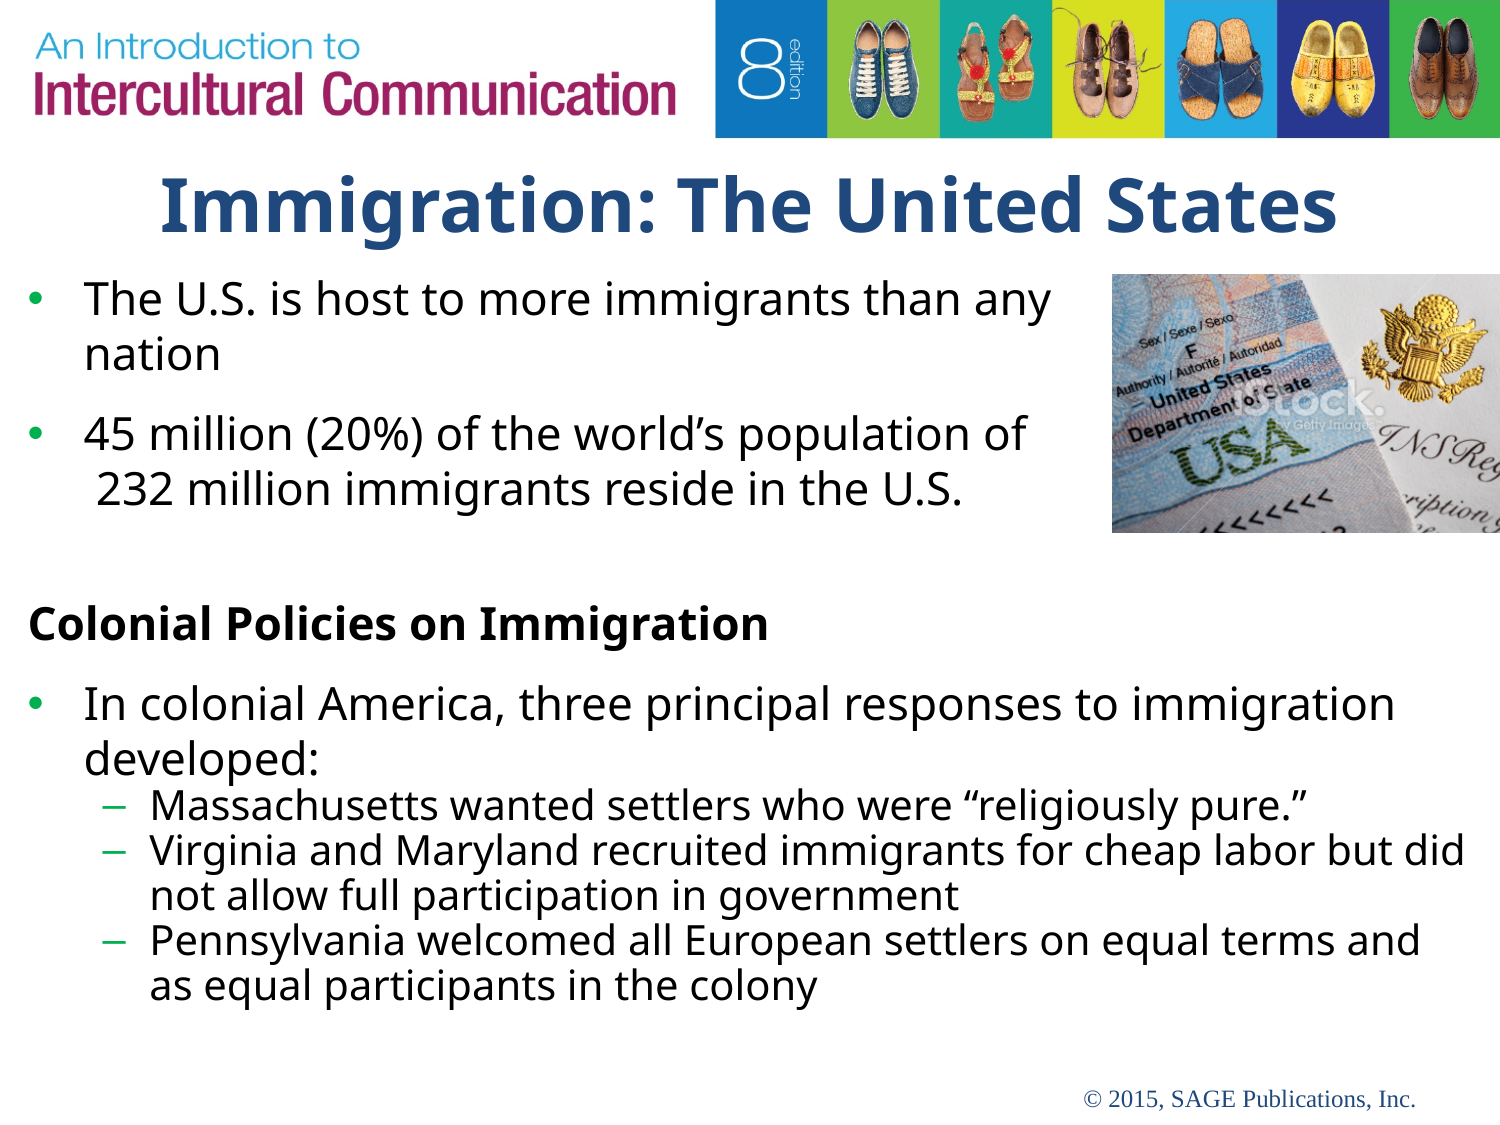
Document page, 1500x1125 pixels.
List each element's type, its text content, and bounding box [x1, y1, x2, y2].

picture [0, 250, 1500, 1125]
title Immigration: The United States [0, 154, 1500, 250]
picture [0, 0, 1500, 154]
list The U.S. is host to more immigrants than any other nation 45 million (20%) of the world’s population of 232 million immigrants reside in the U.S. Colonial Policies on Immigration In colonial America, three principal responses to immigration developed: Massachusetts wanted settlers who were “religiously pure.” Virginia and Maryland recruited immigrants for cheap labor but did not allow full participation in government Pennsylvania welcomed all European settlers on equal terms and as equal participants in the colony [12, 262, 1488, 1100]
text_box © 2015, SAGE Publications, Inc. [1012, 1067, 1488, 1125]
